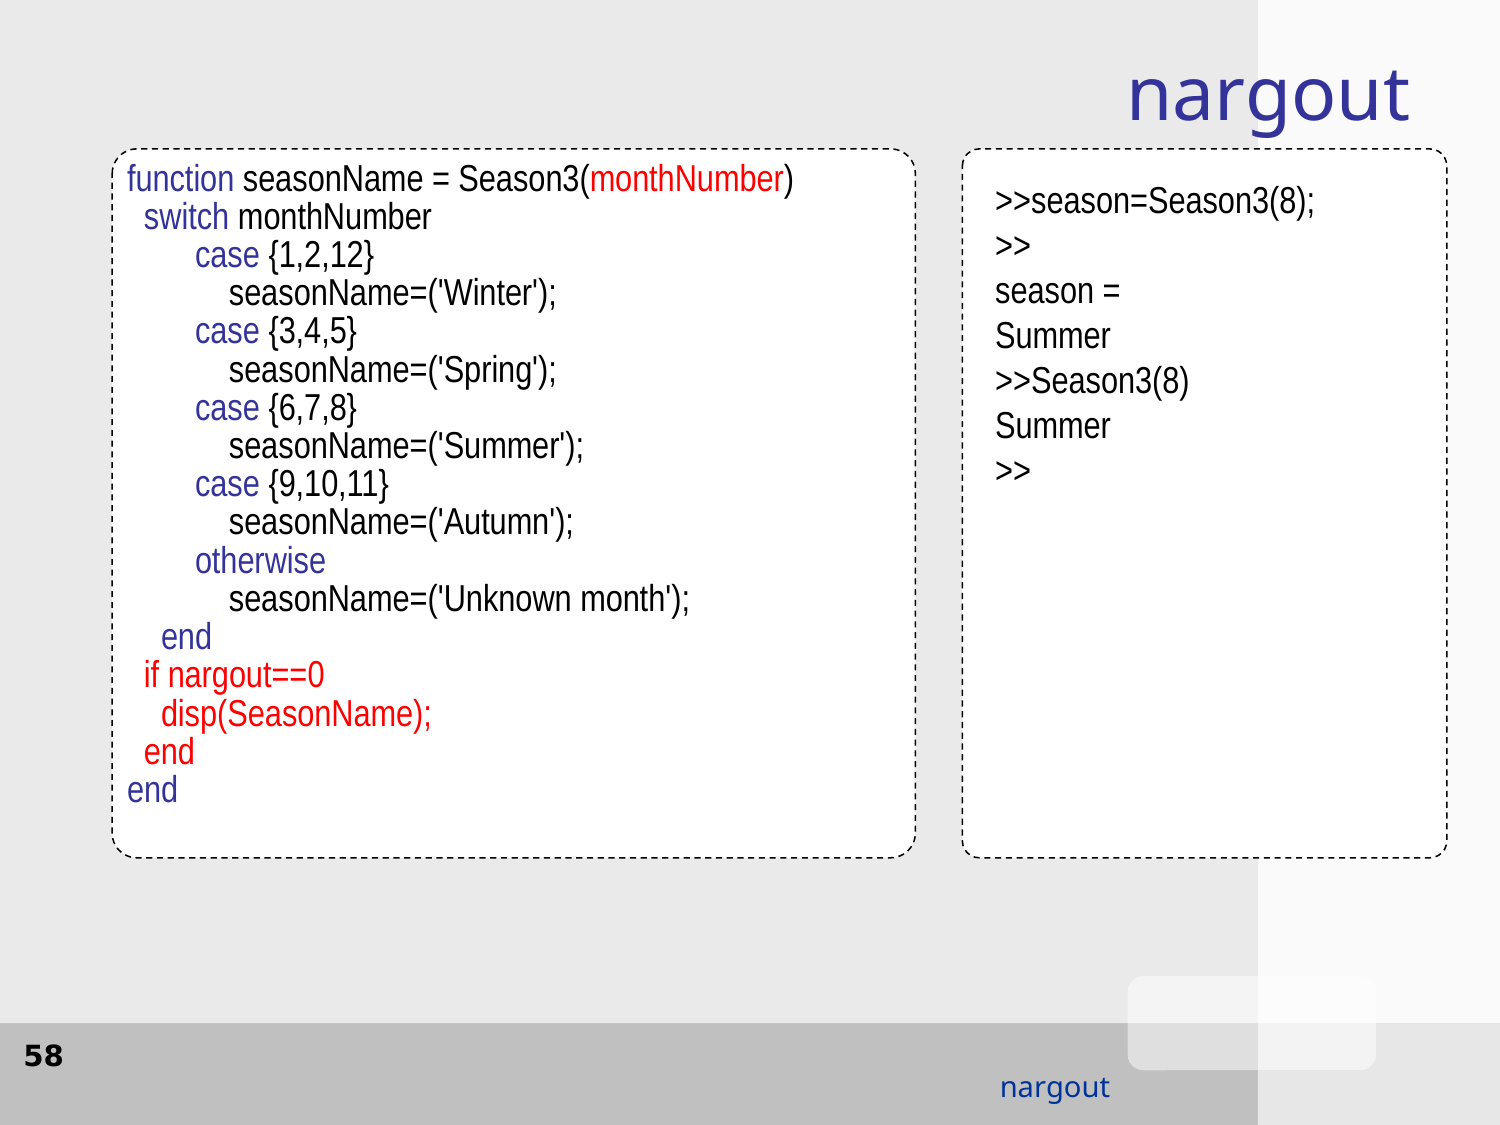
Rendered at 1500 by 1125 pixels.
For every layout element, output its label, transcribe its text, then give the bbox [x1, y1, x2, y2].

text_box nargout [984, 1060, 1126, 1111]
slide_number 58 [8, 1029, 359, 1108]
text_box >>season=Season3(8); >>season season = Summer >>Season3(8) Summer >> [992, 172, 1500, 494]
text_box [962, 148, 1447, 858]
text_box function seasonName = Season3(monthNumber) switch monthNumber case {1,2,12} seasonName=('Winter'); case {3,4,5} seasonName=('Spring'); case {6,7,8} seasonName=('Summer'); case {9,10,11} seasonName=('Autumn'); otherwise seasonName=('Unknown month'); end if nargout==0 disp(SeasonName); end end [112, 153, 869, 818]
text_box nargout [149, 20, 1425, 161]
text_box [112, 148, 916, 858]
